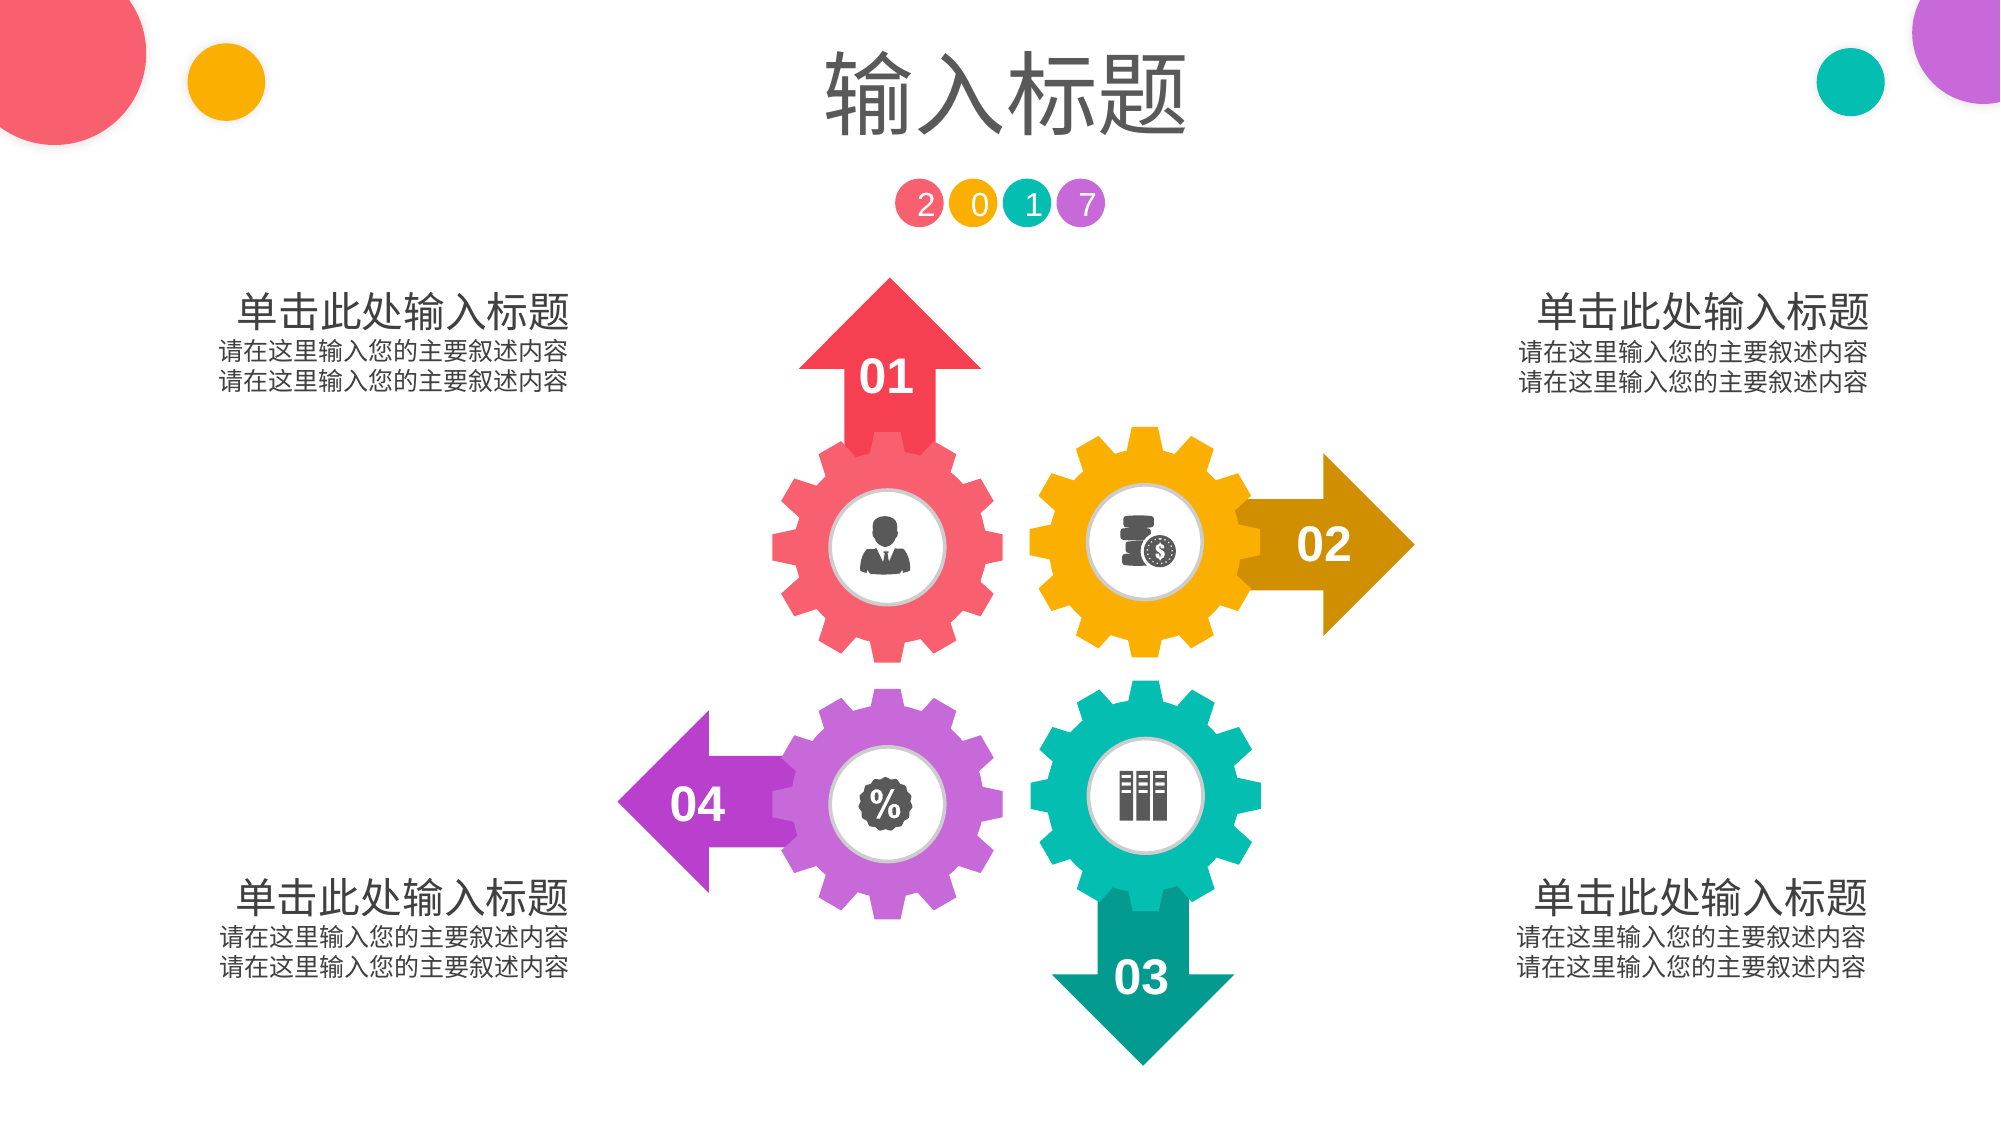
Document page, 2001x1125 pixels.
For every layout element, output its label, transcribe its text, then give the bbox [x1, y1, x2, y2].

text_box 输入标题 [807, 29, 1205, 155]
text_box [895, 178, 1105, 228]
text_box 单击此处输入标题 请在这里输入您的主要叙述内容 请在这里输入您的主要叙述内容 [204, 278, 586, 484]
text_box 单击此处输入标题 请在这里输入您的主要叙述内容 请在这里输入您的主要叙述内容 [1504, 278, 1886, 484]
text_box [1815, 47, 1886, 118]
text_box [1029, 426, 1415, 658]
text_box [1911, 0, 2000, 105]
text_box [186, 42, 267, 122]
text_box 单击此处输入标题 请在这里输入您的主要叙述内容 请在这里输入您的主要叙述内容 [204, 864, 585, 1079]
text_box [617, 688, 1003, 920]
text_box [1030, 680, 1261, 1066]
text_box [0, 0, 148, 147]
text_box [772, 277, 1003, 663]
text_box 单击此处输入标题 请在这里输入您的主要叙述内容 请在这里输入您的主要叙述内容 [1501, 864, 1883, 1069]
